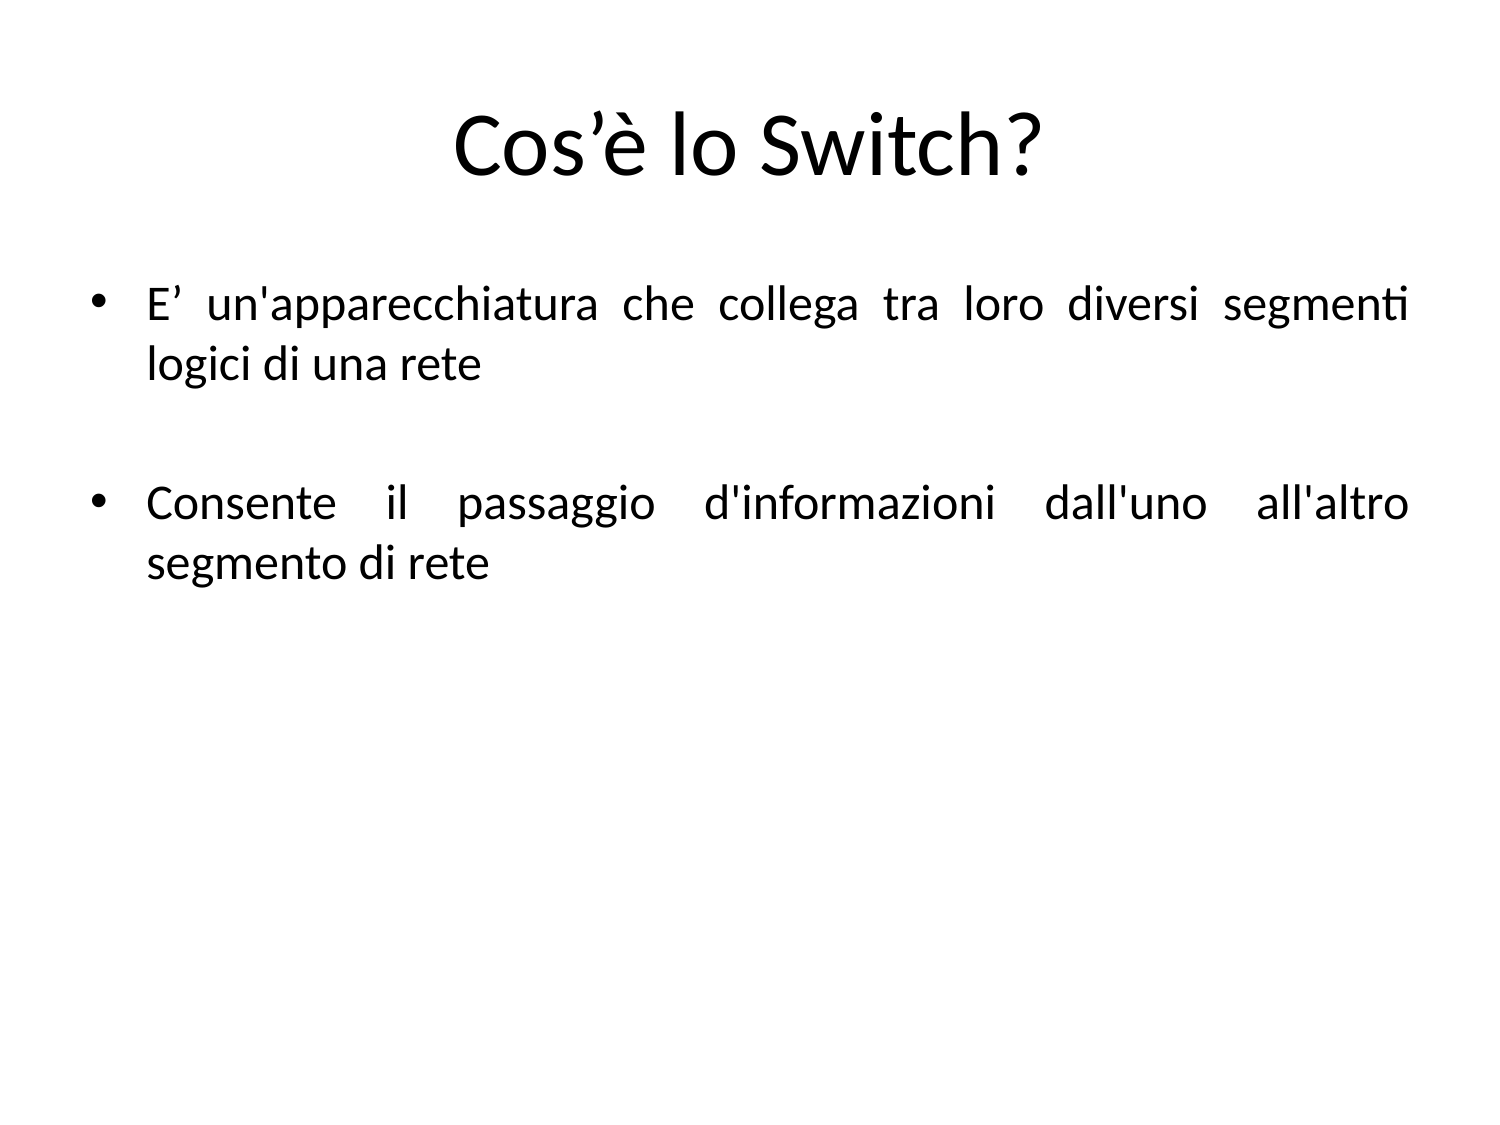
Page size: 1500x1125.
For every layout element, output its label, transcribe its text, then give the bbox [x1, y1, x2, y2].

list E’ un'apparecchiatura che collega tra loro diversi segmenti logici di una rete Consente il passaggio d'informazioni dall'uno all'altro segmento di rete [75, 262, 1425, 1005]
title Cos’è lo Switch? [75, 45, 1425, 233]
